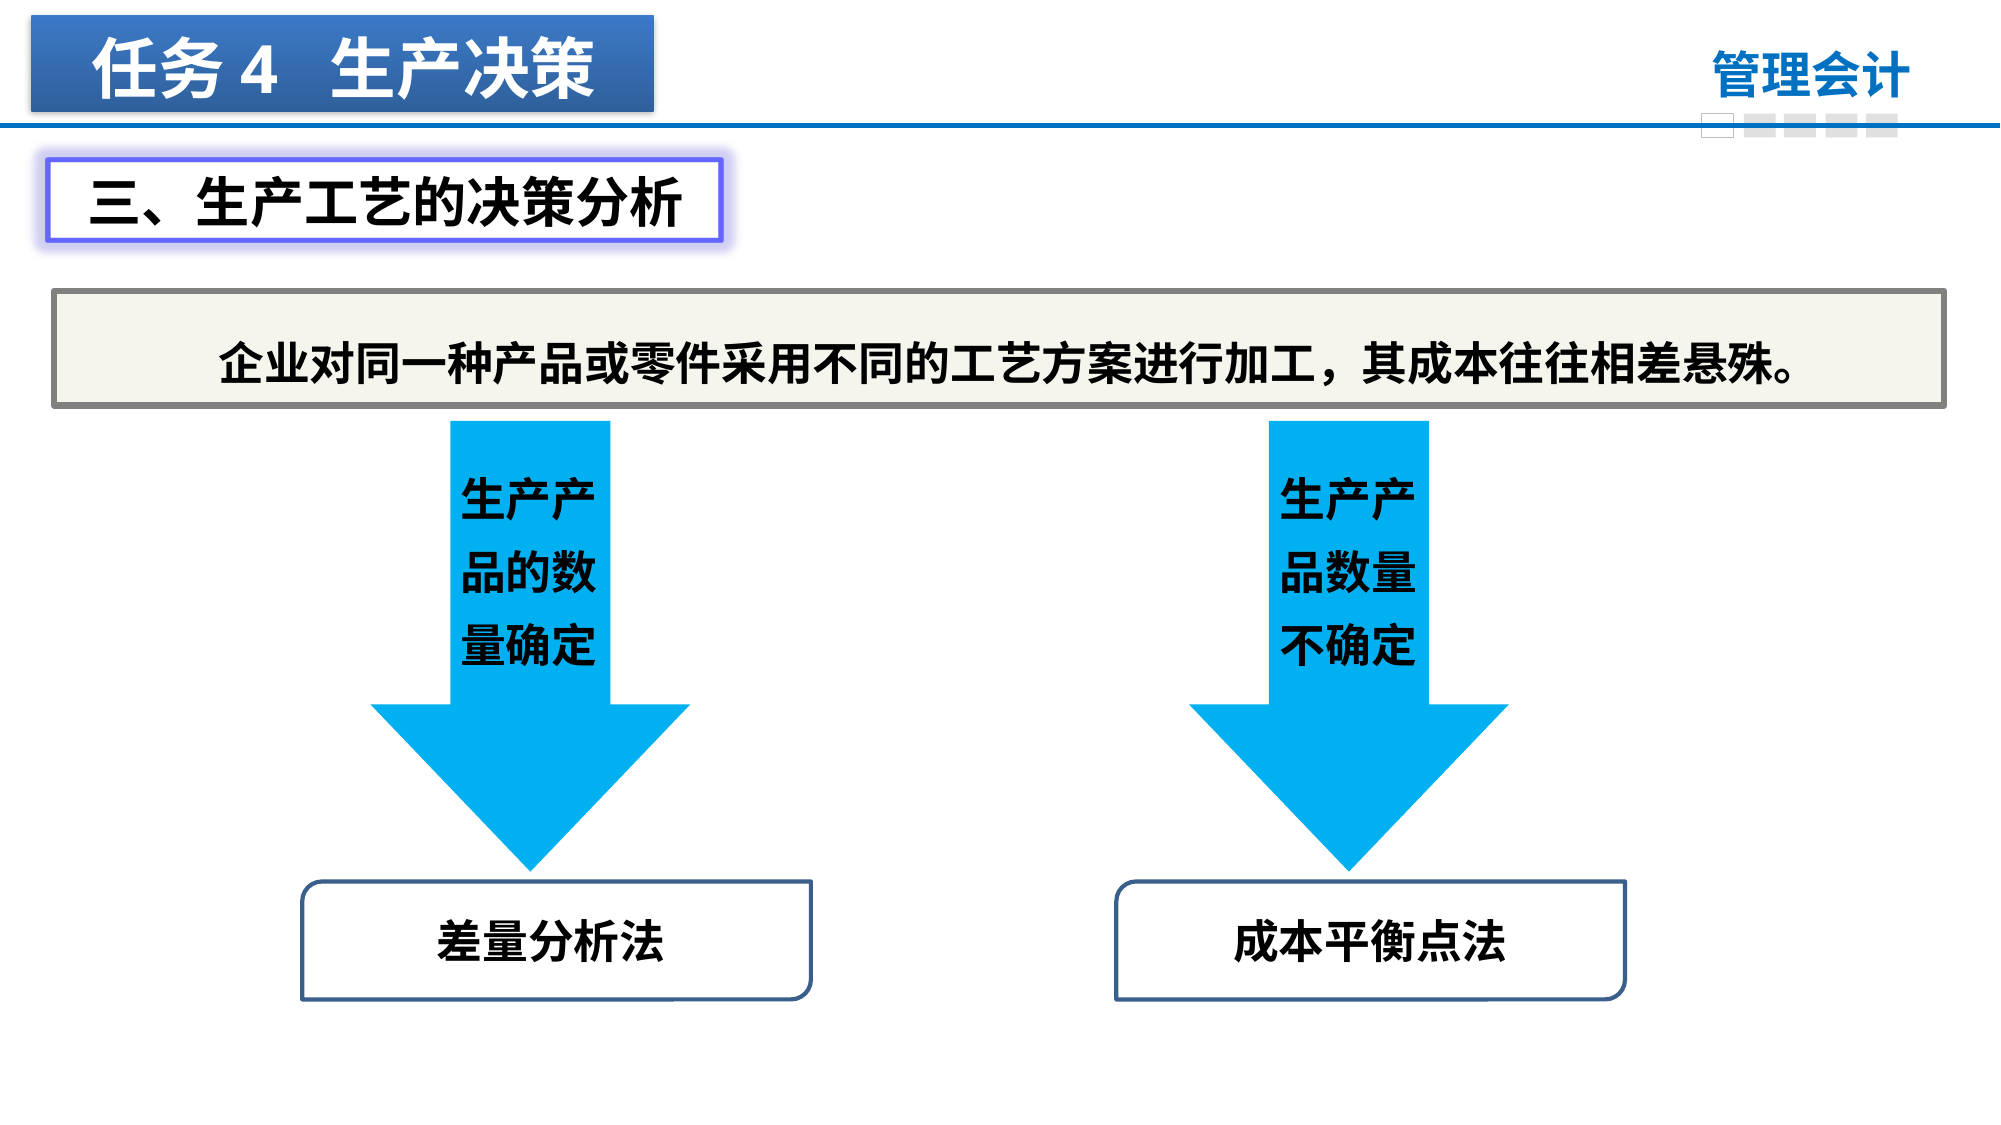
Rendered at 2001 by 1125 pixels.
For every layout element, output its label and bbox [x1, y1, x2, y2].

text_box [301, 881, 812, 1000]
text_box [1188, 420, 1510, 872]
text_box [17, 131, 753, 268]
text_box [1116, 881, 1626, 1000]
text_box [31, 14, 654, 117]
text_box [53, 290, 1945, 406]
text_box [370, 420, 691, 872]
